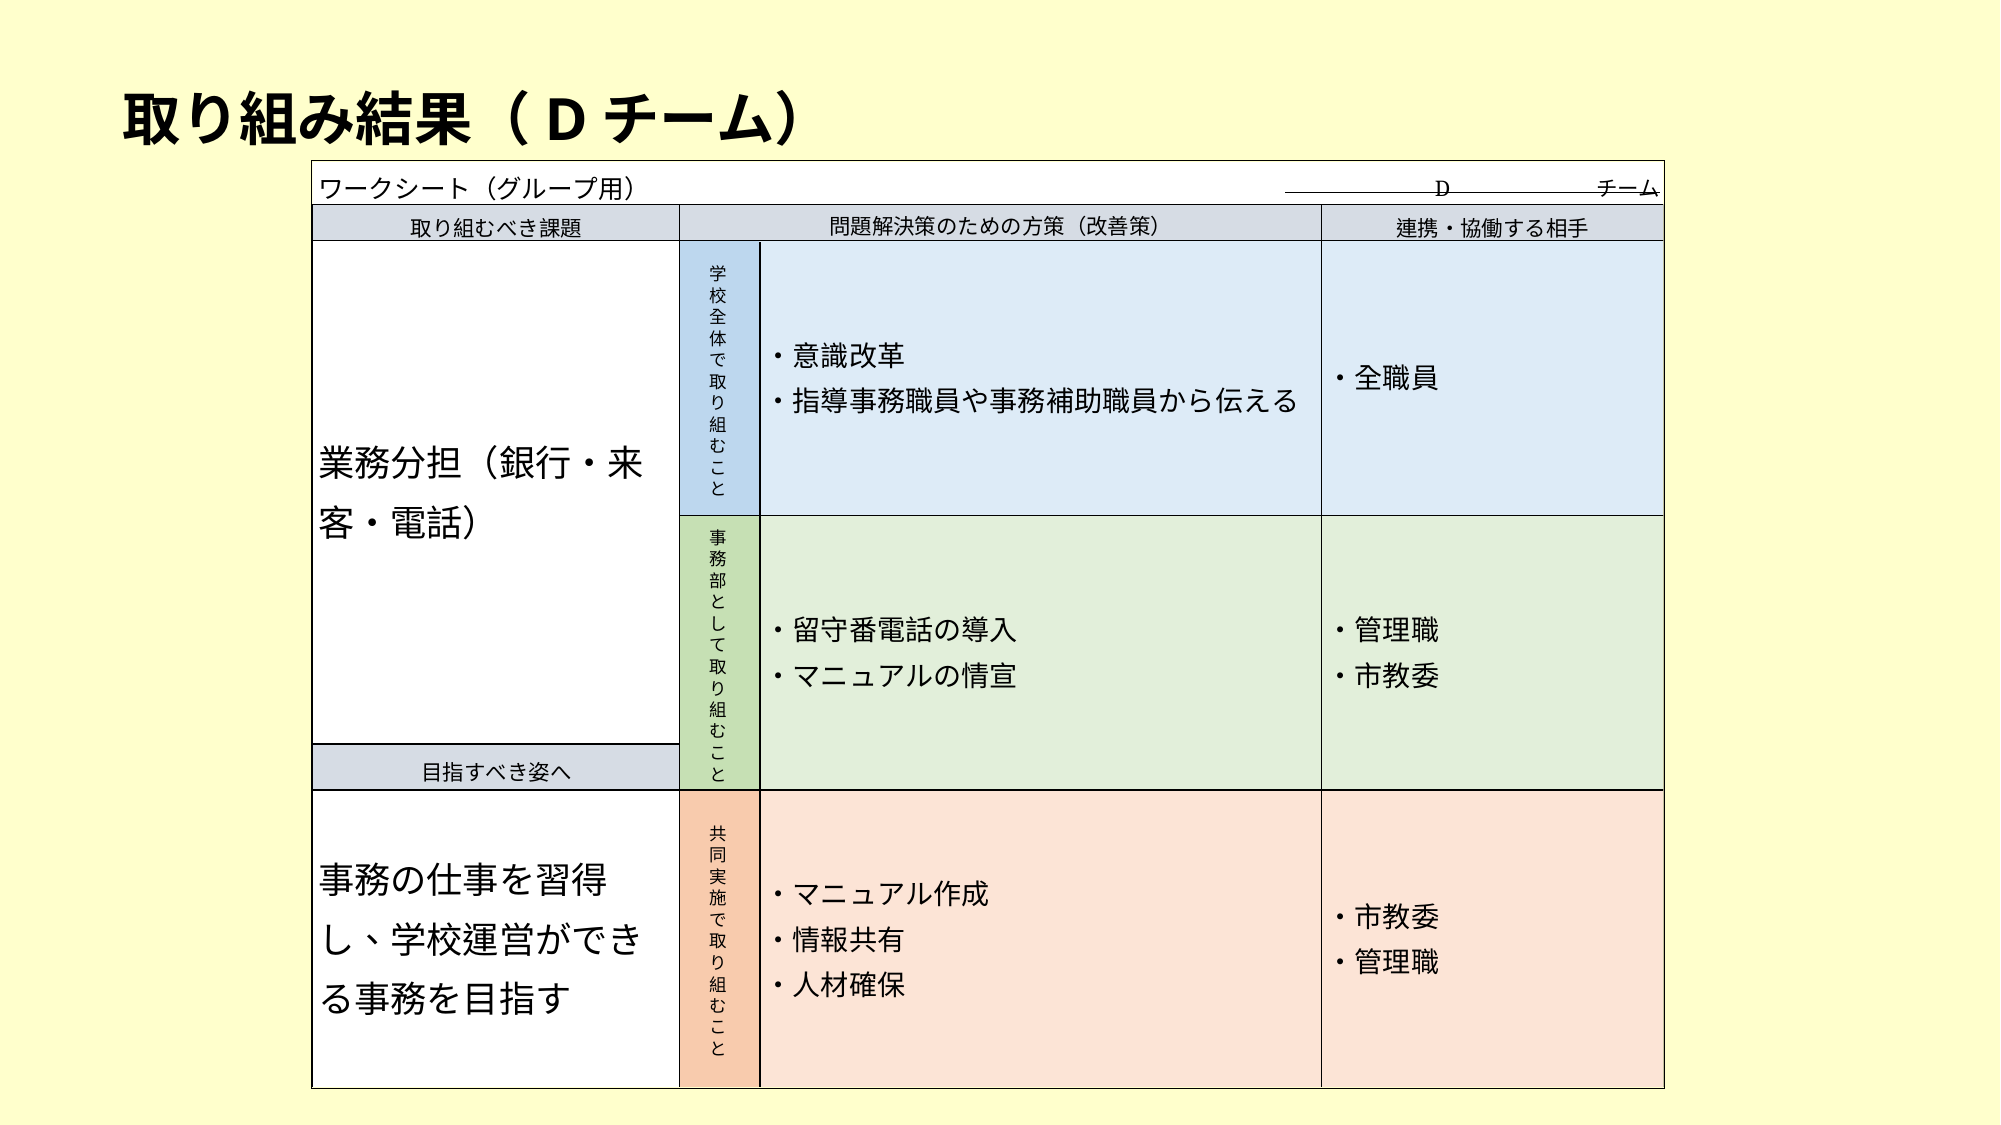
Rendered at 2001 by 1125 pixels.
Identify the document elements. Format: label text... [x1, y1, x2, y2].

text_box 取り組み結果（Dチーム） [108, 75, 988, 160]
picture [311, 160, 1665, 1089]
